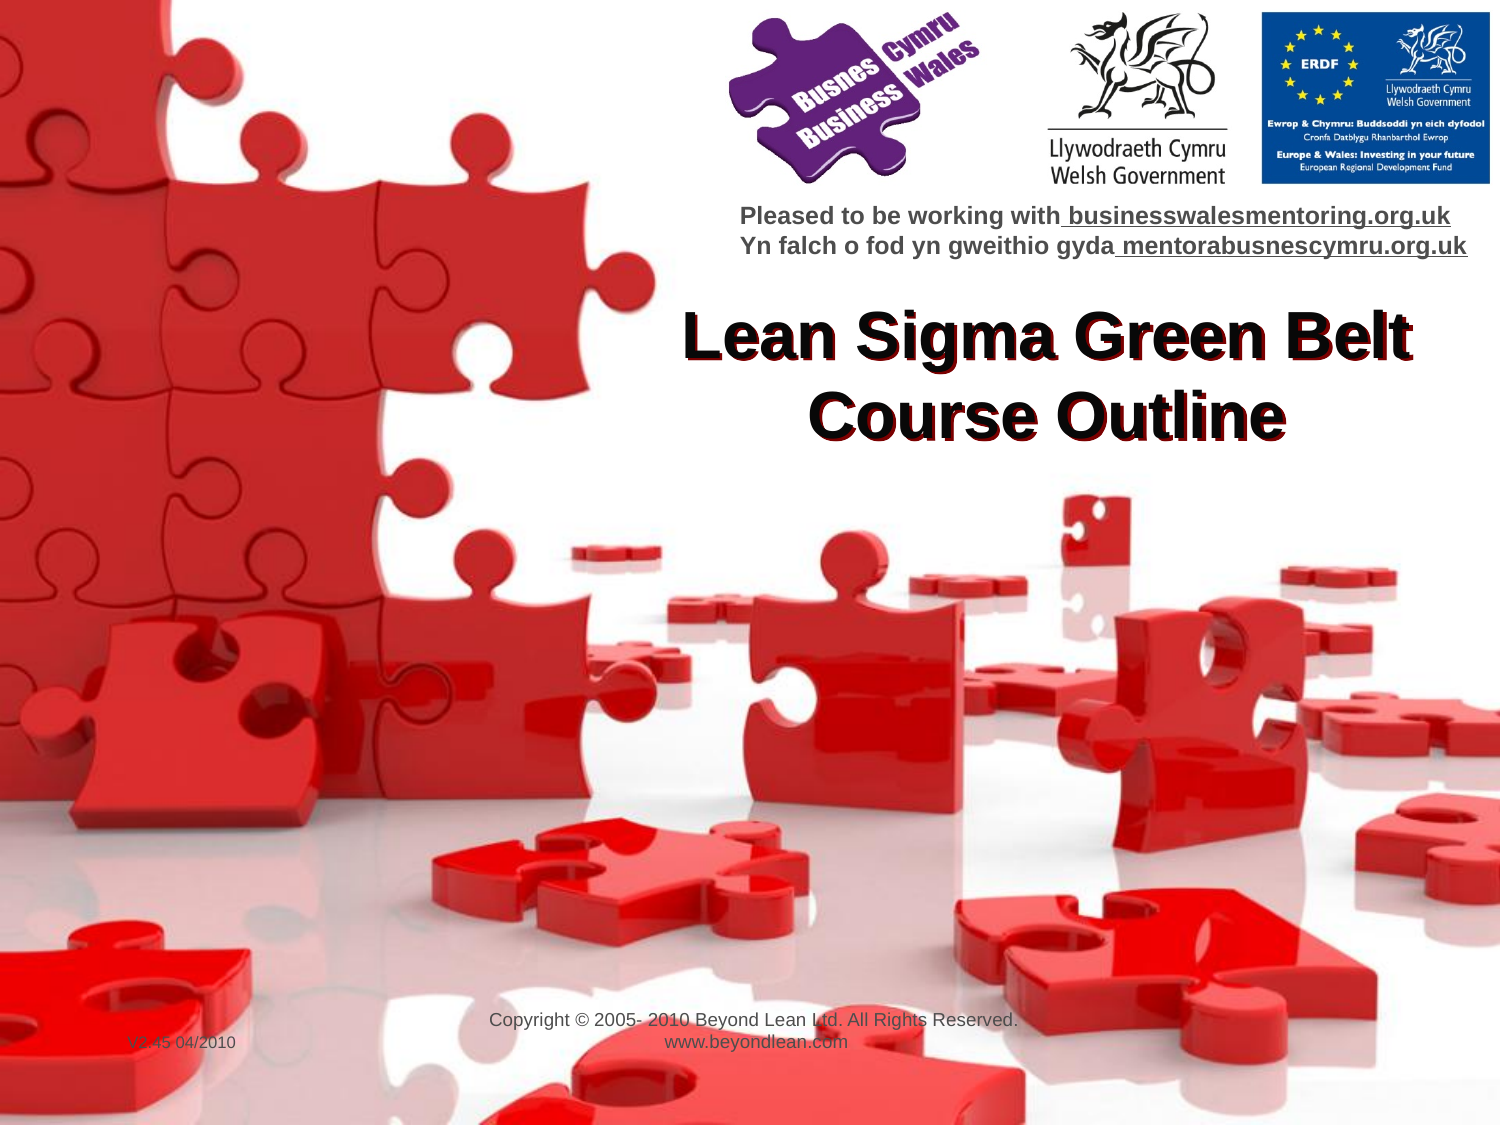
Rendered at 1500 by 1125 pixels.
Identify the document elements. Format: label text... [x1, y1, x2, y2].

title Lean Sigma Green Belt Course Outline [567, 318, 1500, 426]
picture [0, 0, 1500, 1125]
